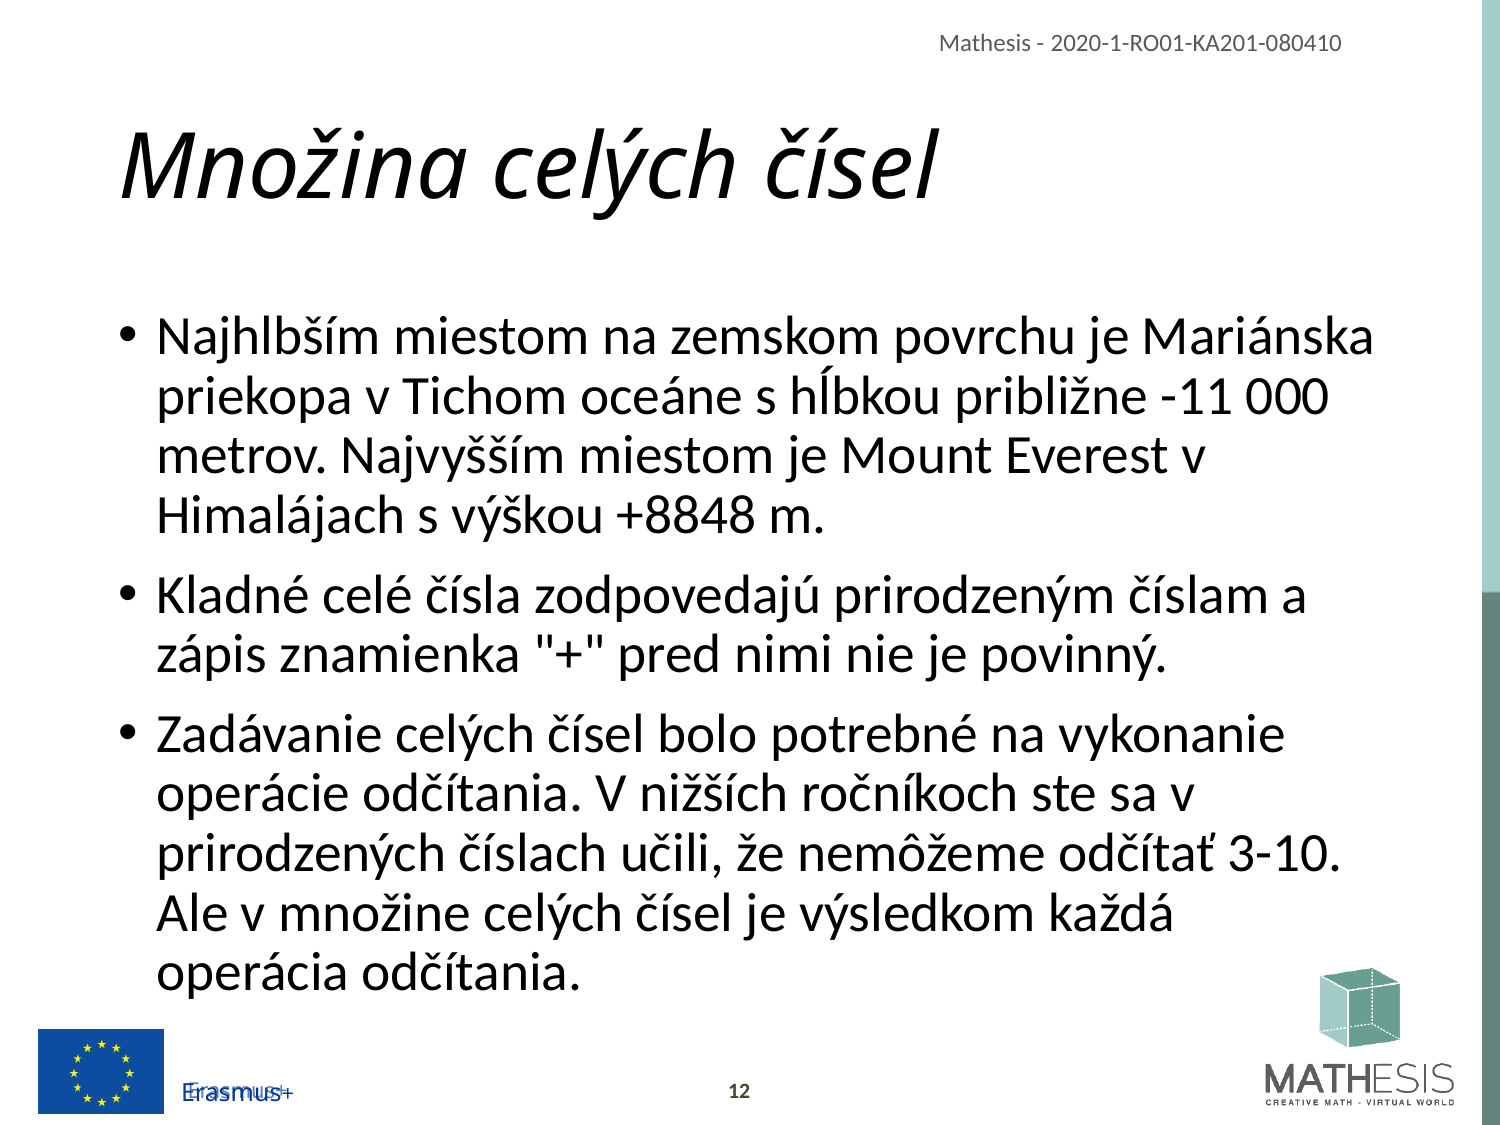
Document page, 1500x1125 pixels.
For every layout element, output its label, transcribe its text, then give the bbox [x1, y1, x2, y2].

list Najhlbším miestom na zemskom povrchu je Mariánska priekopa v Tichom oceáne s hĺbkou približne -11 000 metrov. Najvyšším miestom je Mount Everest v Himalájach s výškou +8848 m. Kladné celé čísla zodpovedajú prirodzeným číslam a zápis znamienka "+" pred nimi nie je povinný. Zadávanie celých čísel bolo potrebné na vykonanie operácie odčítania. V nižších ročníkoch ste sa v prirodzených číslach učili, že nemôžeme odčítať 3-10. Ale v množine celých čísel je výsledkom každá operácia odčítania. [103, 299, 1397, 1014]
picture [38, 1029, 164, 1114]
title Množina celých čísel [103, 59, 1397, 278]
